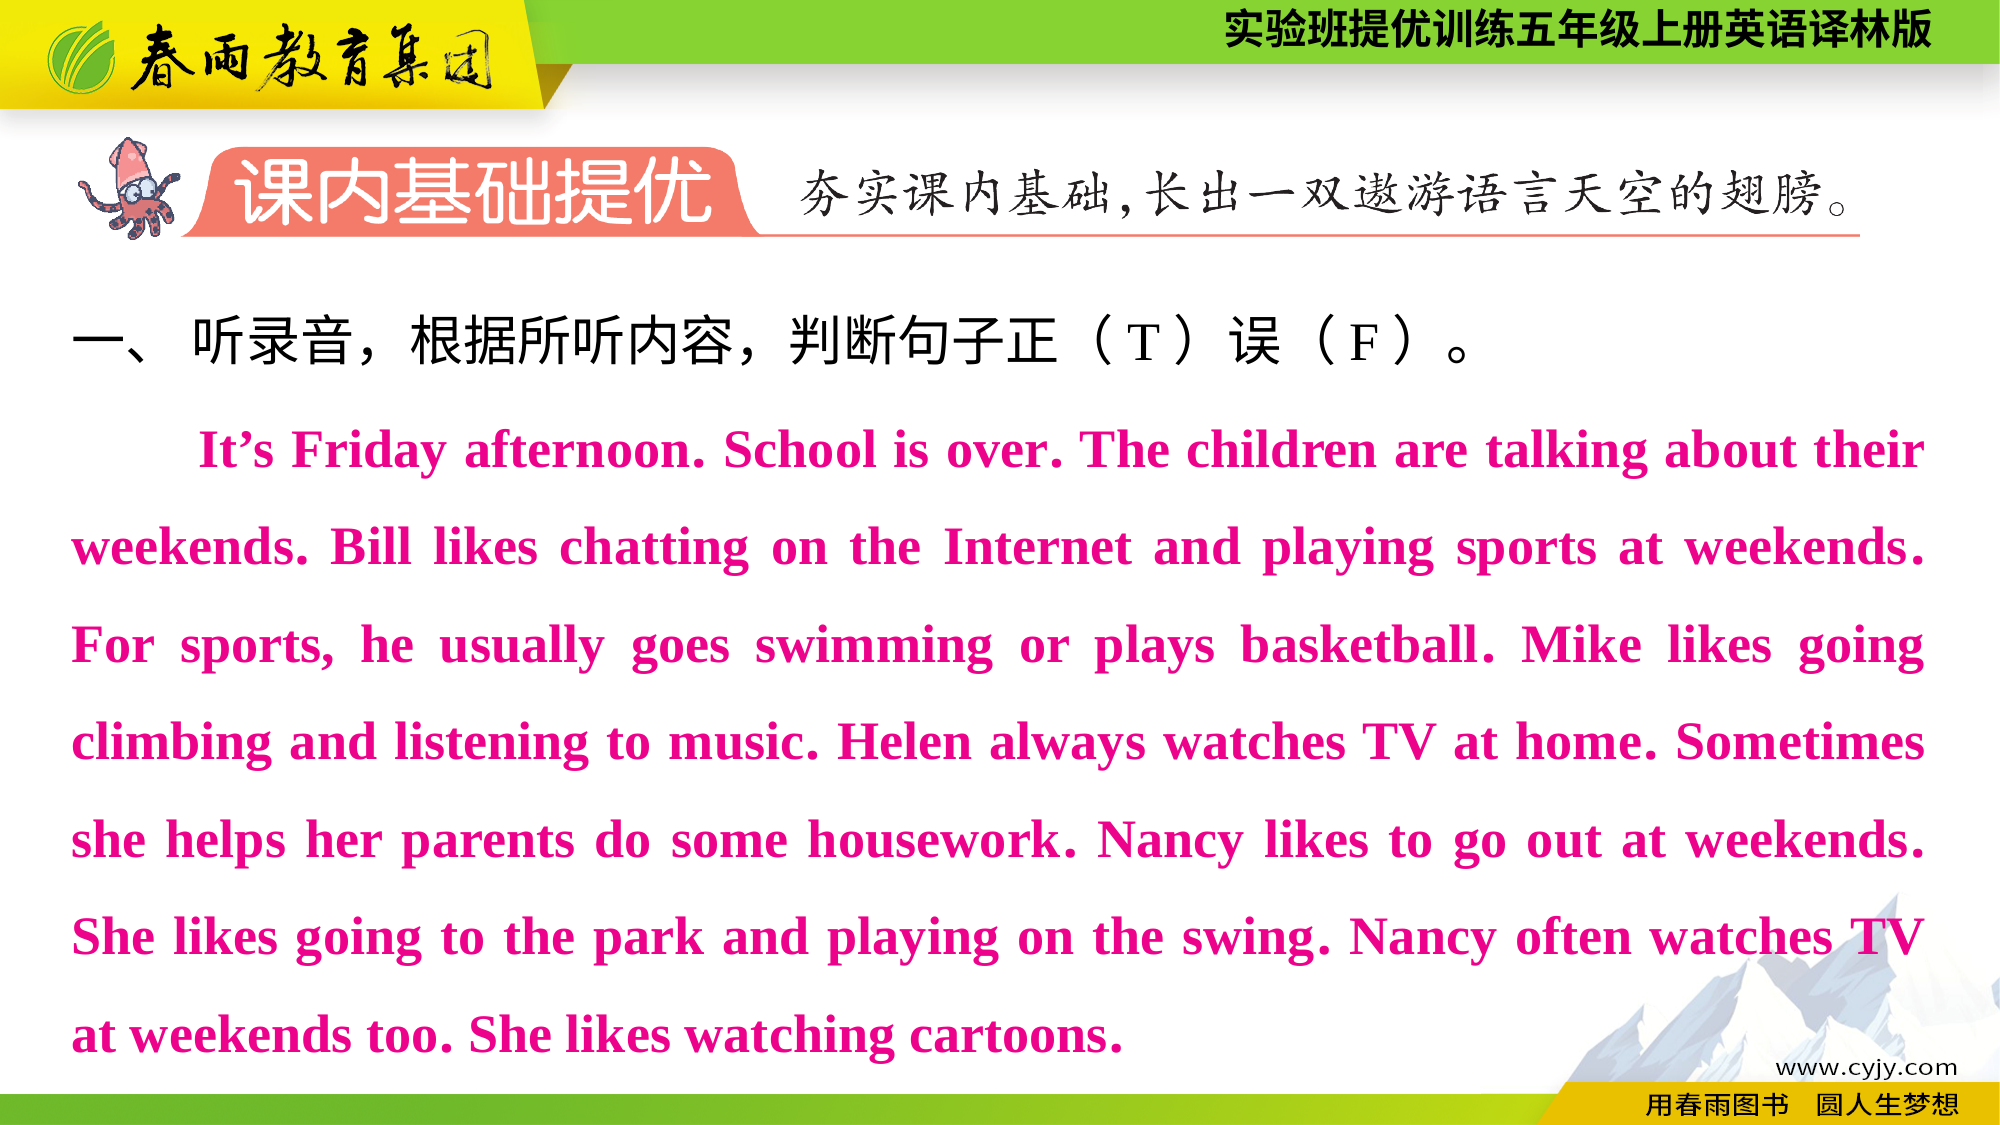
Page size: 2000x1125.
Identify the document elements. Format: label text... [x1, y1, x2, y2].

picture [0, 0, 2000, 1125]
text_box It’s Friday afternoon. School is over. The children are talking about their weekends. Bill likes chatting on the Internet and playing sports at weekends. For sports, he usually goes swimming or plays basketball. Mike likes going climbing and listening to music. Helen always watches TV at home. Sometimes she helps her parents do some housework. Nancy likes to go out at weekends. She likes going to the park and playing on the swing. Nancy often watches TV at weekends too. She likes watching cartoons. [56, 373, 1941, 1071]
list 一、 听录音，根据所听内容，判断句子正（T）误（F）。 [56, 266, 1941, 368]
